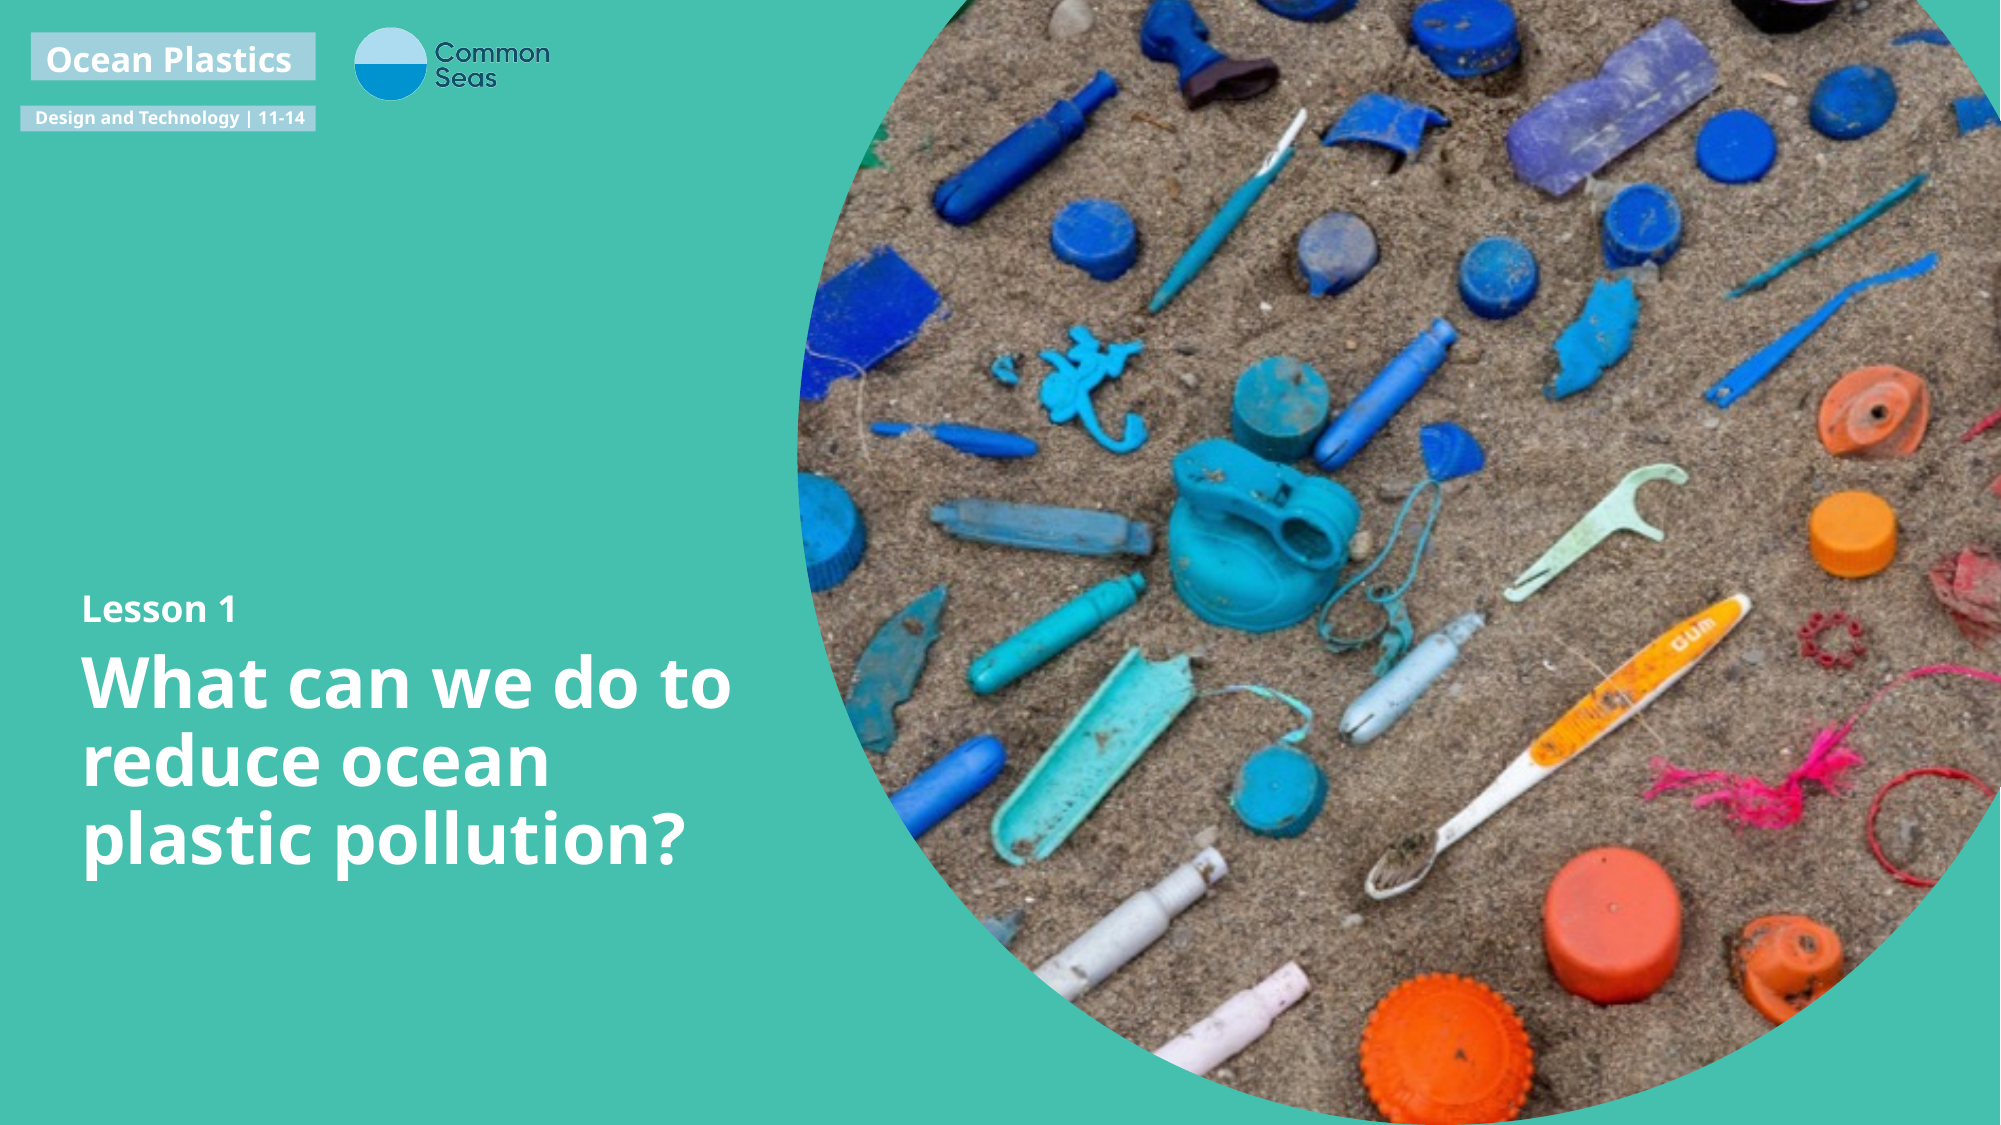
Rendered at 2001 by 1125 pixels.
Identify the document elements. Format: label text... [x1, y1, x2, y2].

list Design and Technology | 11-14 [19, 105, 317, 132]
text_box [797, 0, 2000, 1125]
list Lesson 1 [72, 582, 594, 637]
list Ocean Plastics [30, 31, 317, 81]
picture [348, 25, 557, 103]
list What can we do to reduce ocean plastic pollution? [72, 637, 798, 1046]
